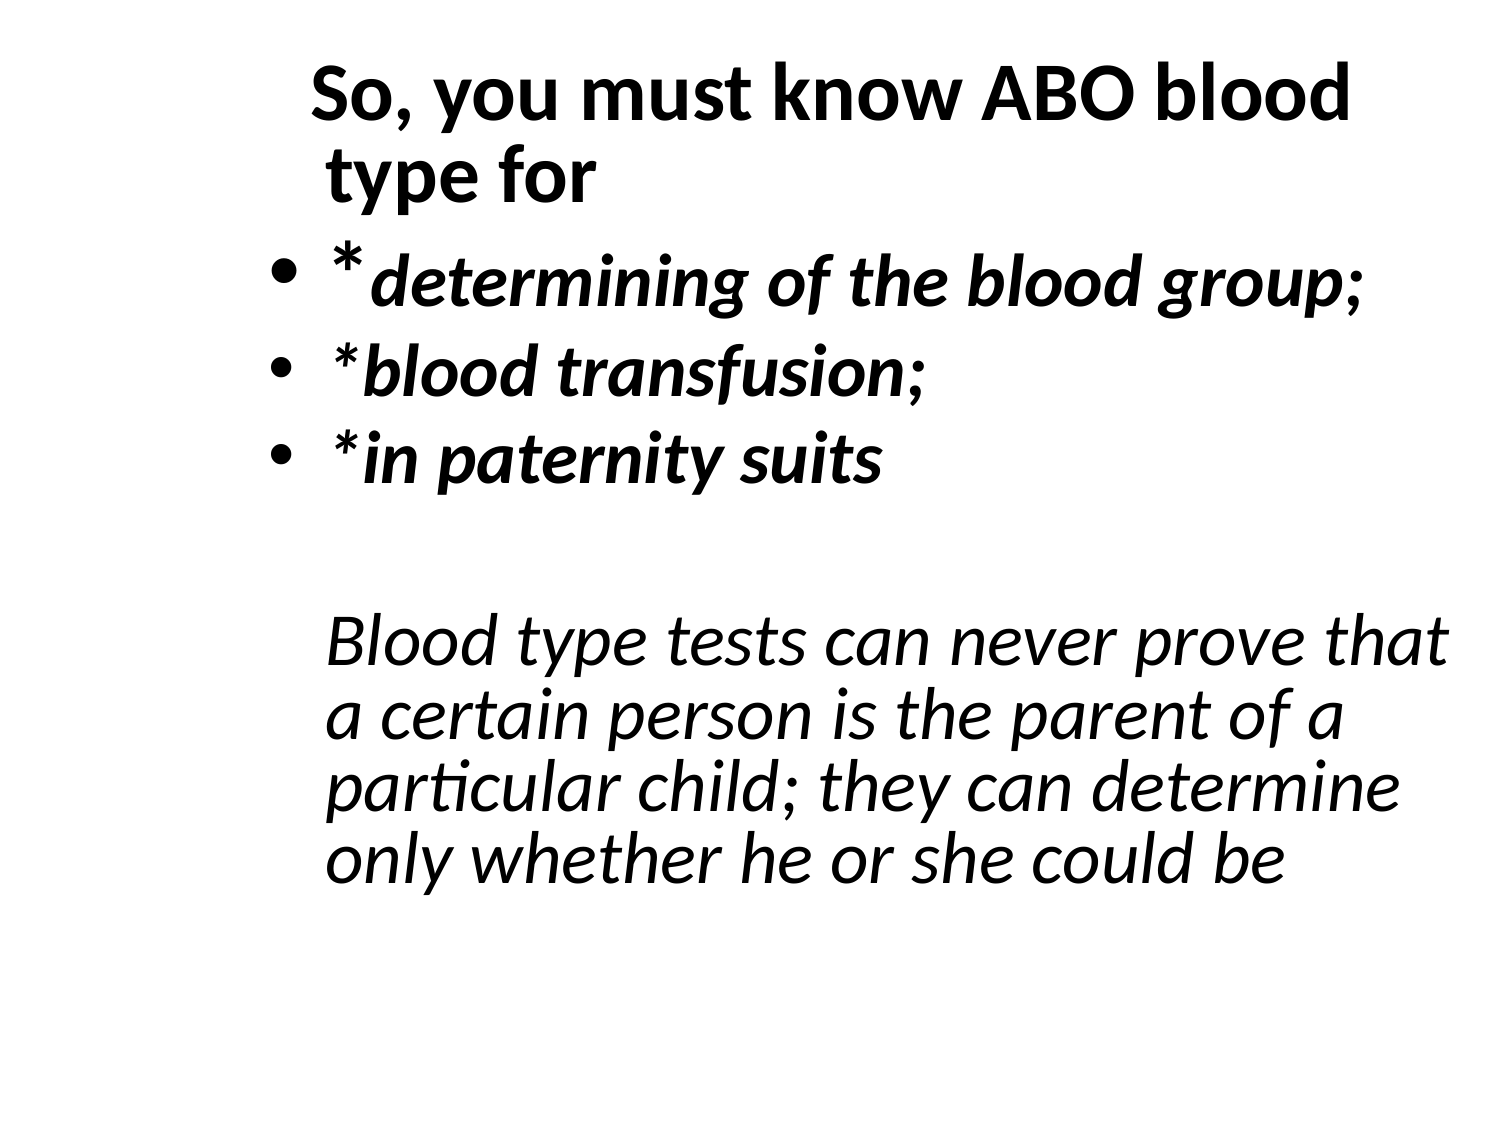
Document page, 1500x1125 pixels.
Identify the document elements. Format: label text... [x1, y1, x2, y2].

list So, you must know ABO blood type for *determining of the blood group; *blood transfusion; *in paternity suits Blood type tests can never prove that a certain person is the parent of a particular child; they can determine only whether he or she could be [253, 42, 1500, 1125]
